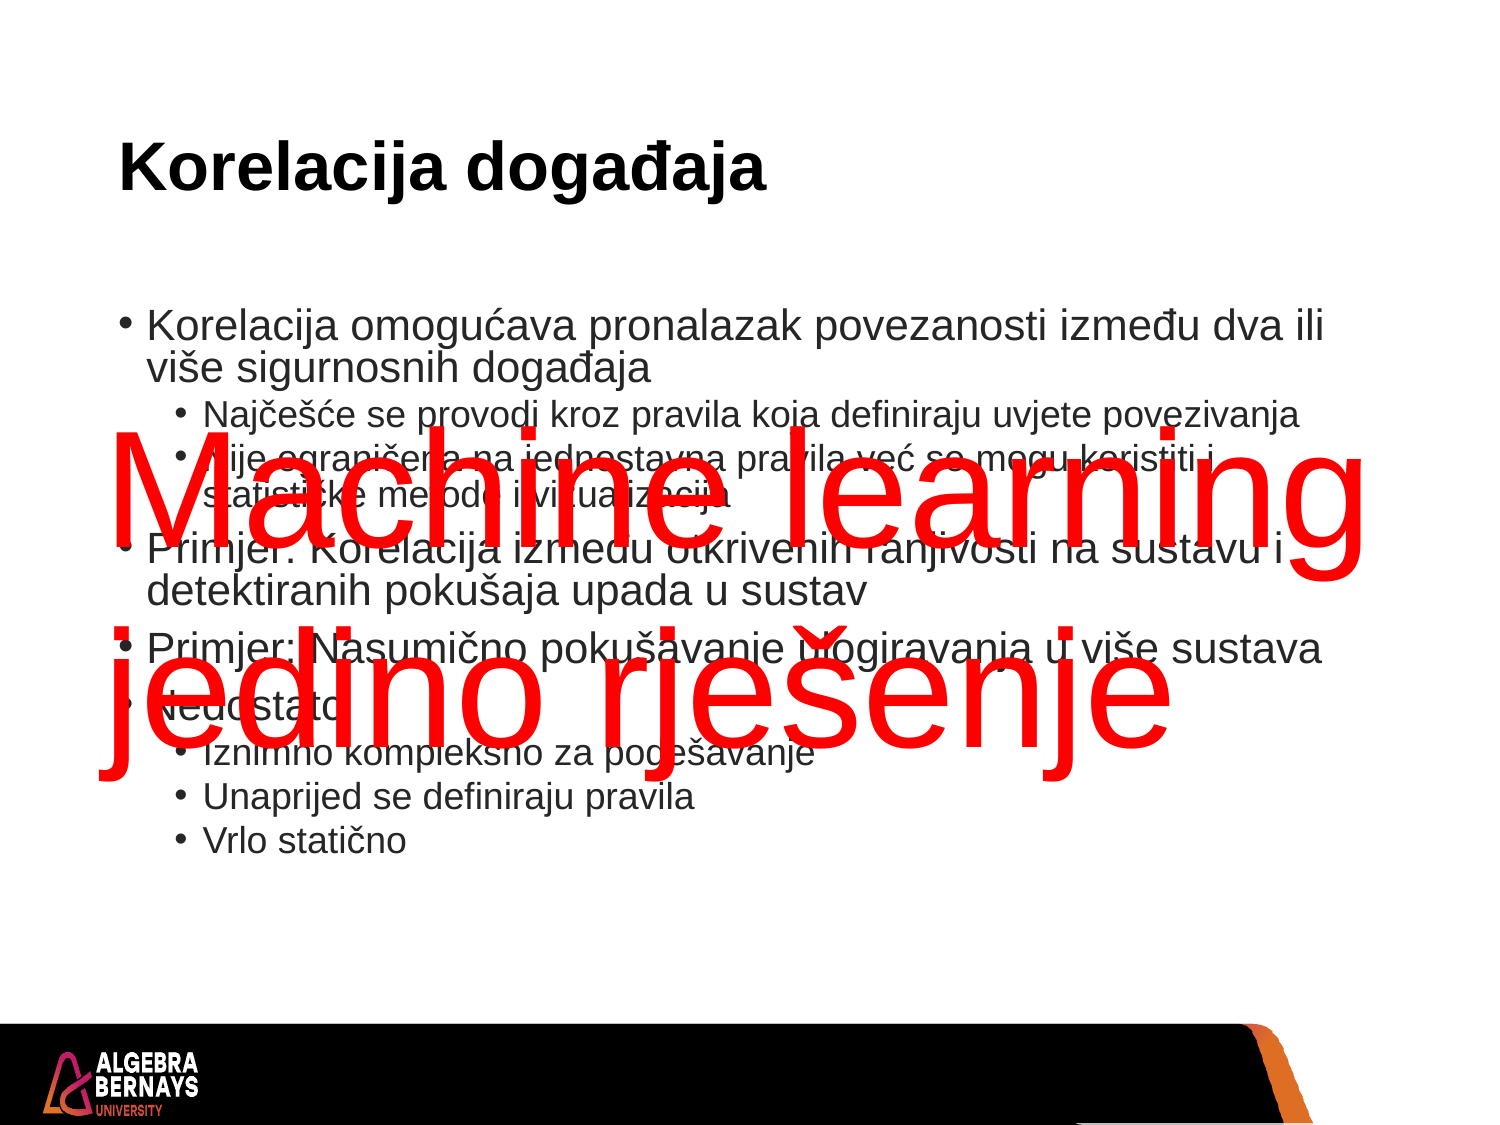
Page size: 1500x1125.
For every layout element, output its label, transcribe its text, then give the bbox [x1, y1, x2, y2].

text_box Machine learning jedino rješenje [88, 373, 1456, 789]
picture [0, 1023, 1468, 1125]
list Korelacija omogućava pronalazak povezanosti između dva ili više sigurnosnih događaja Najčešće se provodi kroz pravila koja definiraju uvjete povezivanja Nije ograničena na jednostavna pravila već se mogu koristiti i statističke metode i vizualizacija Primjer: Korelacija između otkrivenih ranjivosti na sustavu i detektiranih pokušaja upada u sustav Primjer: Nasumično pokušavanje ulogiravanja u više sustava Nedostatci Iznimno kompleksno za podešavanje Unaprijed se definiraju pravila Vrlo statično [103, 789, 1397, 1014]
title Korelacija događaja [103, 59, 1397, 278]
list Korelacija omogućava pronalazak povezanosti između dva ili više sigurnosnih događaja Najčešće se provodi kroz pravila koja definiraju uvjete povezivanja Nije ograničena na jednostavna pravila već se mogu koristiti i statističke metode i vizualizacija Primjer: Korelacija između otkrivenih ranjivosti na sustavu i detektiranih pokušaja upada u sustav Primjer: Nasumično pokušavanje ulogiravanja u više sustava Nedostatci Iznimno kompleksno za podešavanje Unaprijed se definiraju pravila Vrlo statično [103, 299, 1397, 373]
